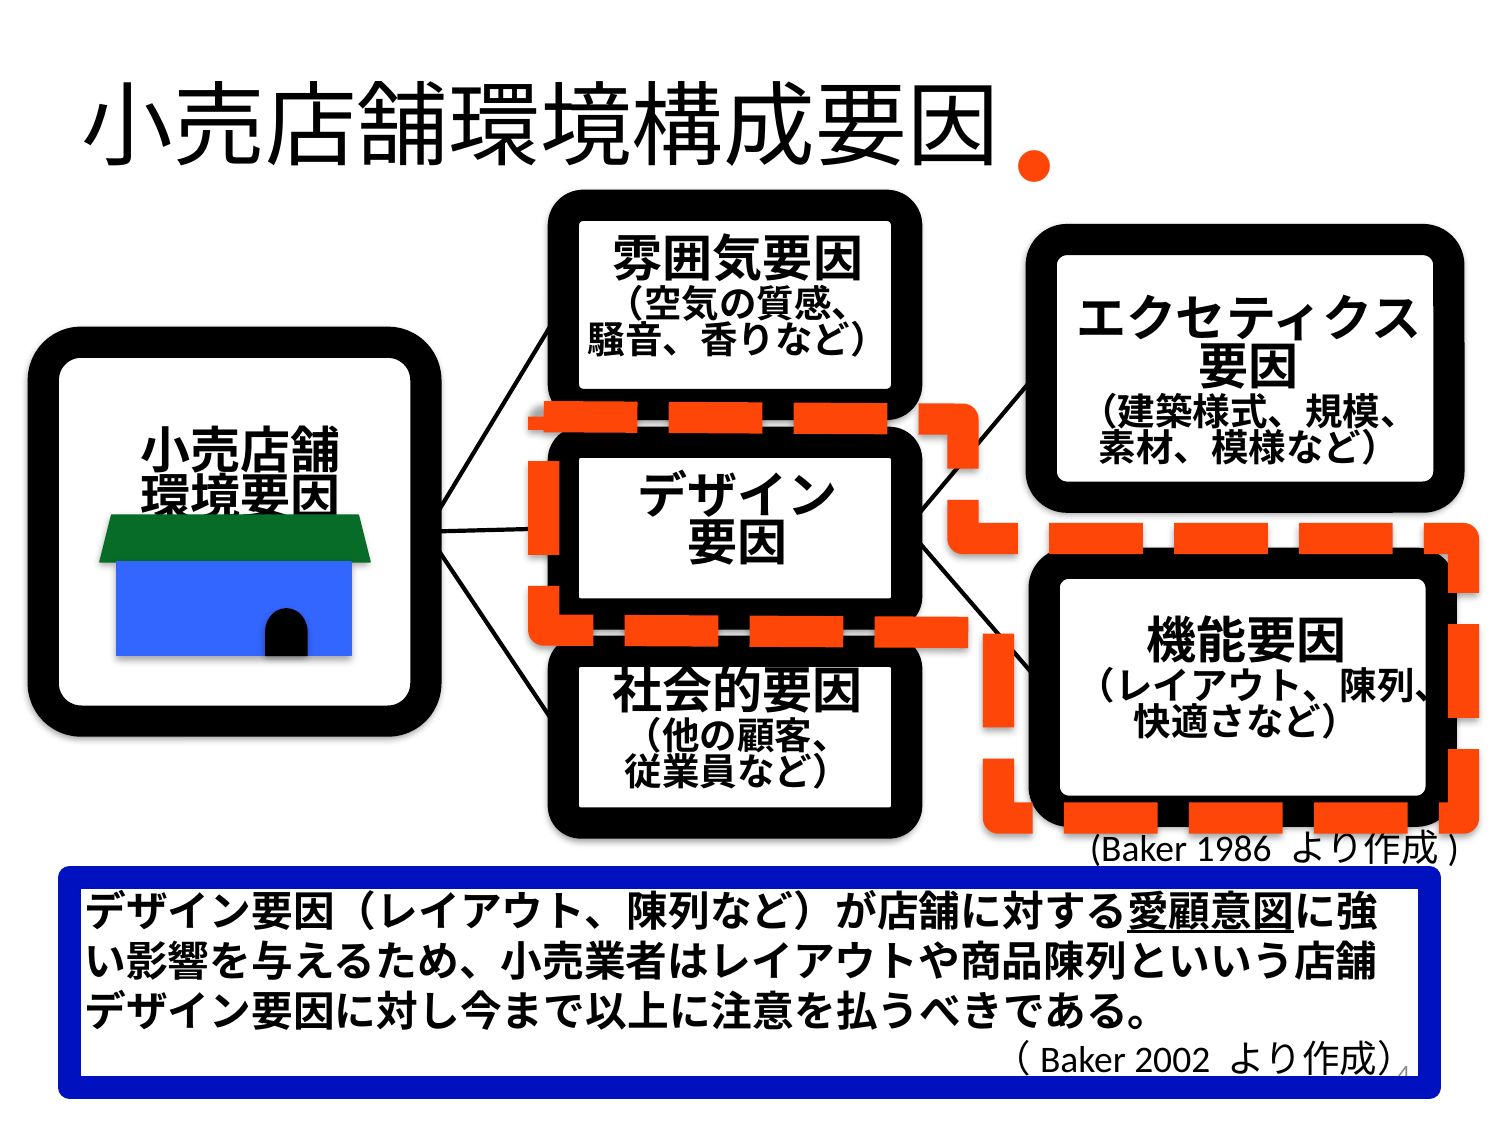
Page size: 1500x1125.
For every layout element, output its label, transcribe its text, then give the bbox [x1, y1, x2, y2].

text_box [42, 204, 1453, 859]
text_box (Baker 1986 より作成) [1075, 816, 1474, 877]
text_box ・ [944, 66, 1125, 203]
slide_number 4 [1074, 1042, 1425, 1103]
text_box デザイン要因（レイアウト、陳列など）が店舗に対する愛顧意図に強い影響を与えるため、小売業者はレイアウトや商品陳列といいう店舗デザイン要因に対し今まで以上に注意を払うべきである。 （Baker 2002 より作成） [69, 877, 1430, 1088]
text_box [1458, 537, 1465, 819]
text_box 小売店舗環境構成要因 [67, 59, 1017, 185]
